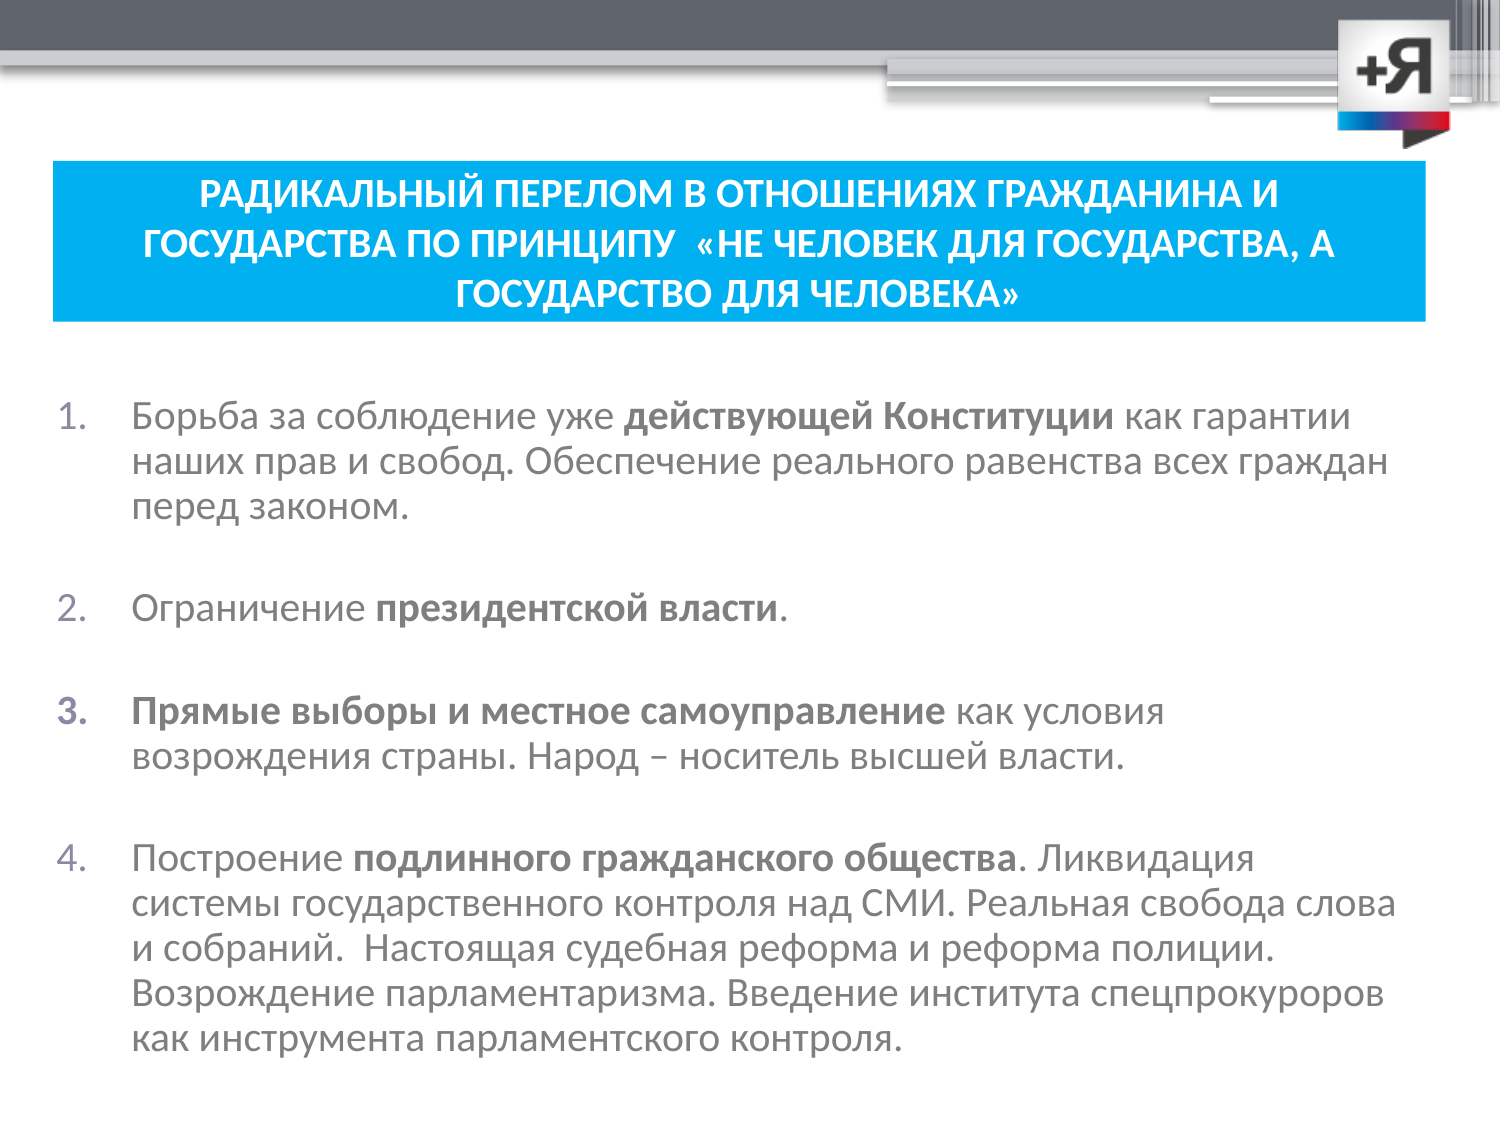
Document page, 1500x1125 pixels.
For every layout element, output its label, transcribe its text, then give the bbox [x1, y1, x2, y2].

list Борьба за соблюдение уже действующей Конституции как гарантии наших прав и свобод. Обеспечение реального равенства всех граждан перед законом. Ограничение президентской власти. Прямые выборы и местное самоуправление как условия возрождения страны. Народ – носитель высшей власти. Построение подлинного гражданского общества. Ликвидация системы государственного контроля над СМИ. Реальная свобода слова и собраний. Настоящая судебная реформа и реформа полиции. Возрождение парламентаризма. Введение института спецпрокуроров как инструмента парламентского контроля. [40, 385, 1417, 1107]
picture [1328, 19, 1451, 149]
title РАДИКАЛЬНЫЙ ПЕРЕЛОМ В ОТНОШЕНИЯХ ГРАЖДАНИНА И ГОСУДАРСТВА ПО ПРИНЦИПУ «НЕ ЧЕЛОВЕК ДЛЯ ГОСУДАРСТВА, А ГОСУДАРСТВО ДЛЯ ЧЕЛОВЕКА» [52, 159, 1427, 323]
